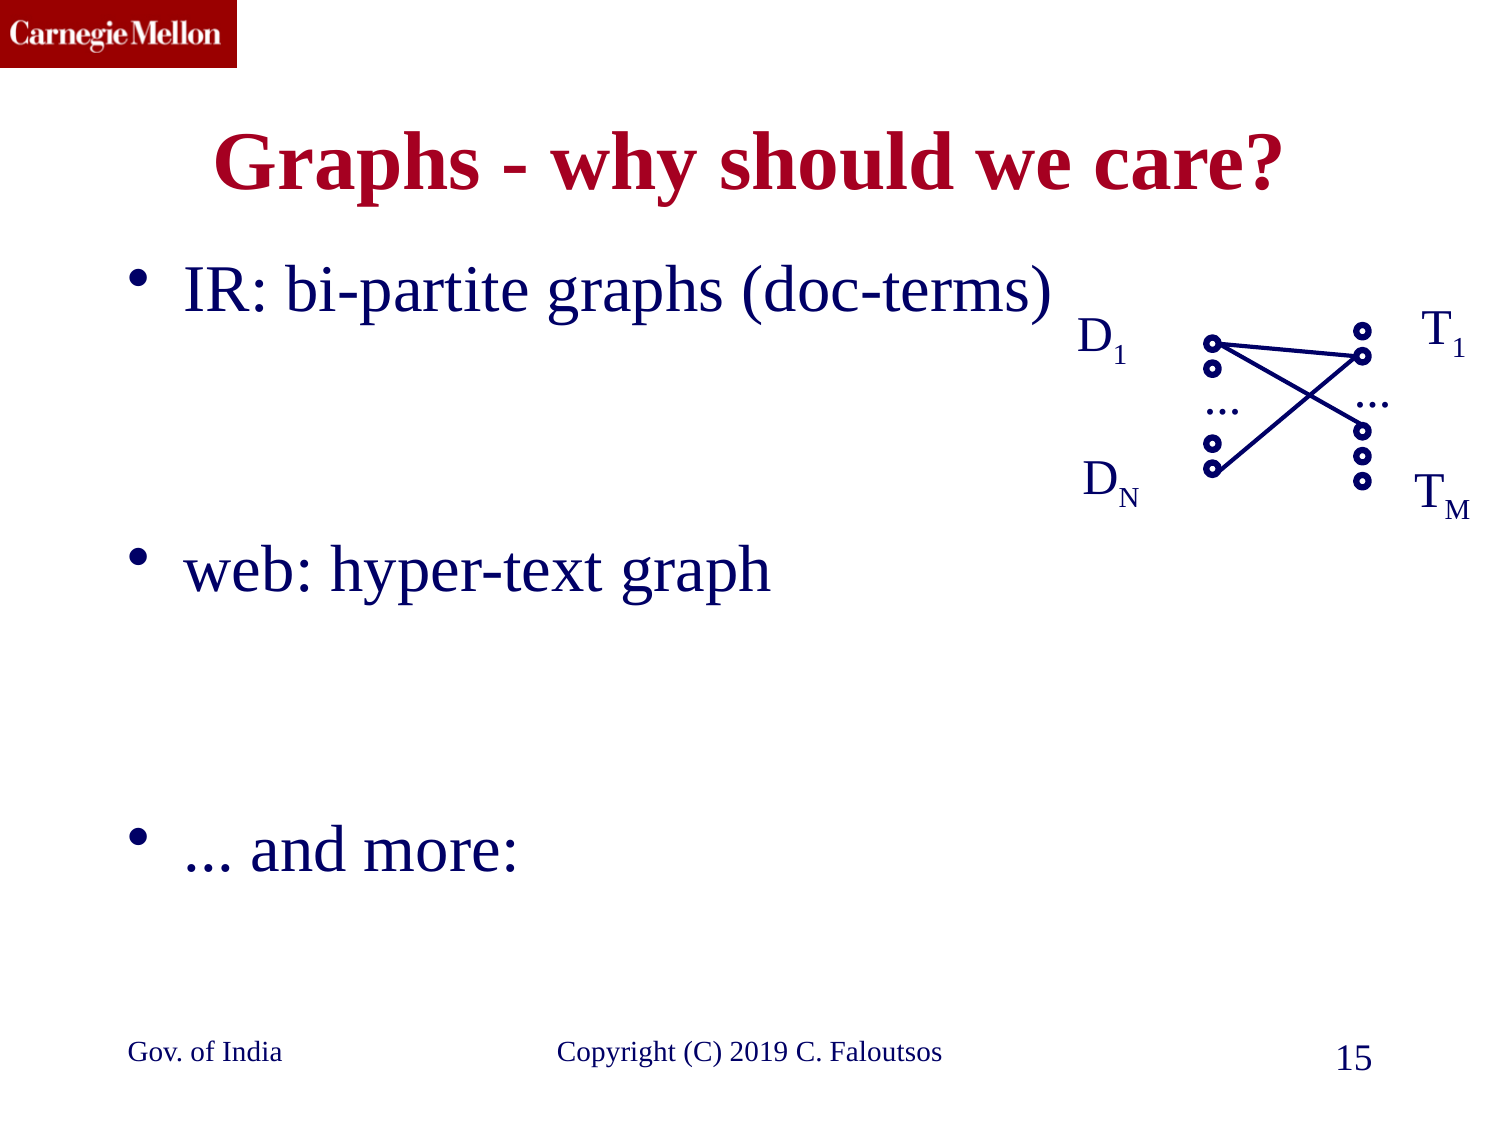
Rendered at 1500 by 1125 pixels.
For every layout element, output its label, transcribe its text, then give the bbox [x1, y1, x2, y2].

slide_number Gov. of India [112, 1024, 426, 1101]
footer Copyright (C) 2019 C. Faloutsos [512, 1024, 988, 1101]
picture [0, 0, 237, 68]
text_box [1060, 287, 1488, 526]
list IR: bi-partite graphs (doc-terms) web: hyper-text graph ... and more: [112, 237, 1388, 1001]
slide_number 15 [1074, 1024, 1388, 1101]
title Graphs - why should we care? [112, 99, 1388, 213]
